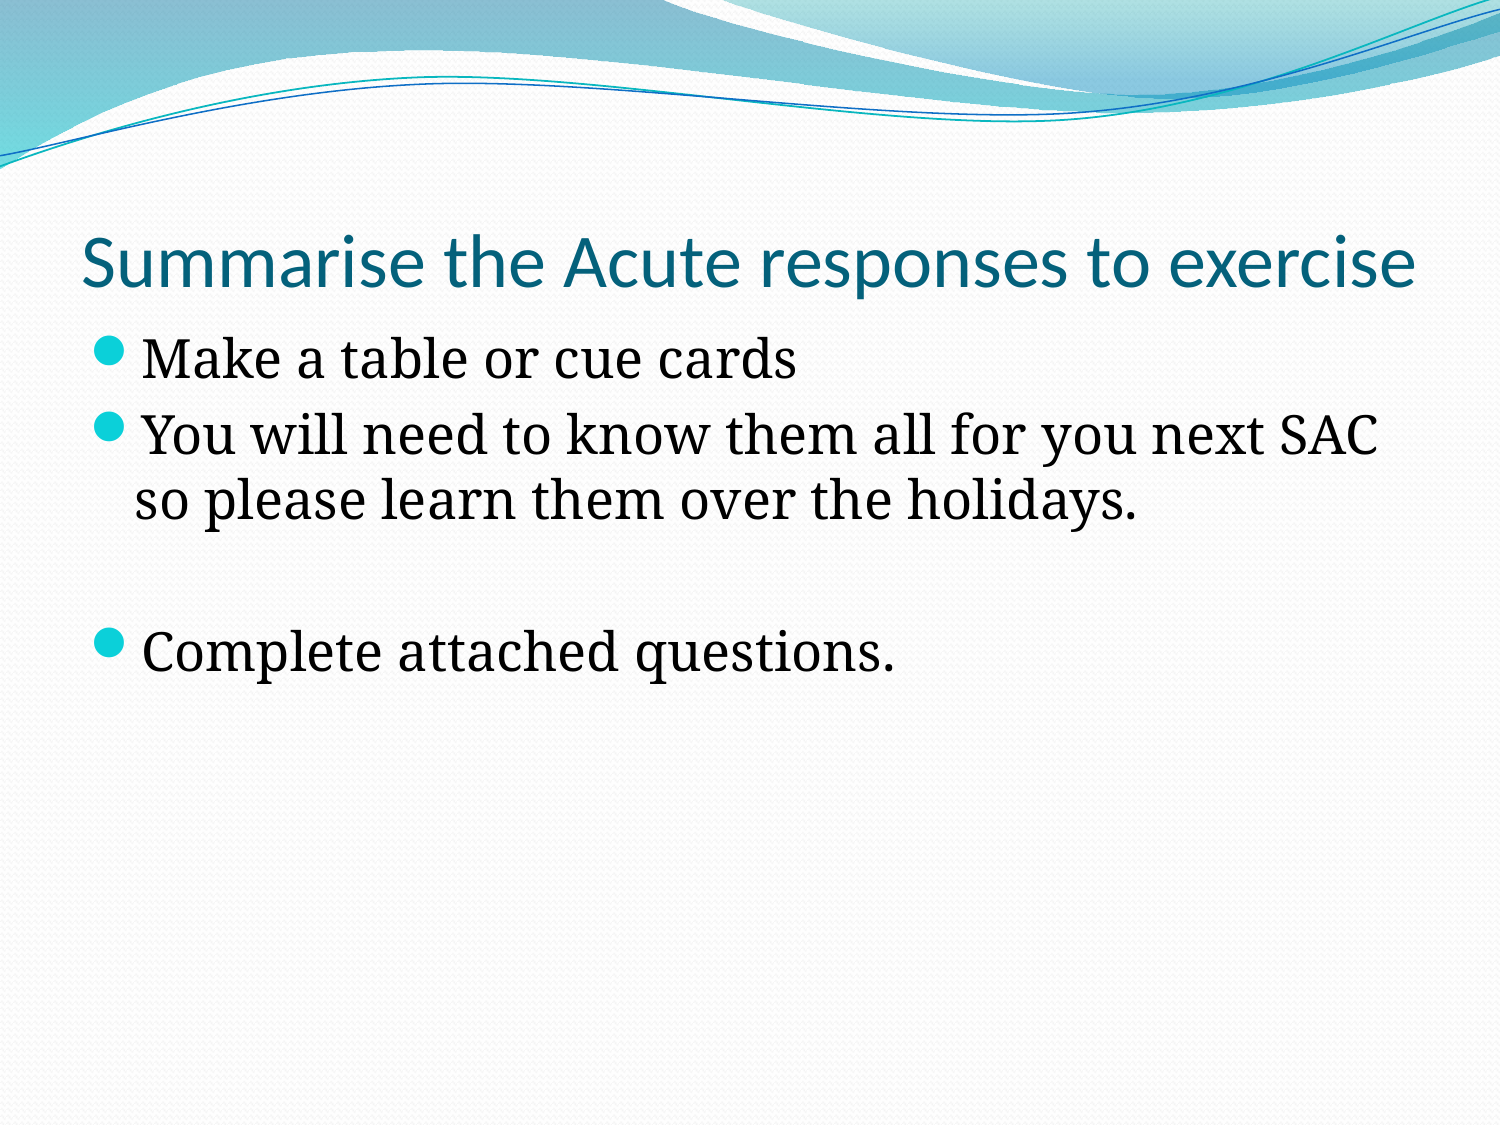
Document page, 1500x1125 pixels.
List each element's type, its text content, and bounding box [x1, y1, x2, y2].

title Summarise the Acute responses to exercise [75, 115, 1425, 303]
list Make a table or cue cards You will need to know them all for you next SAC so please learn them over the holidays. Complete attached questions. [75, 317, 1425, 1038]
